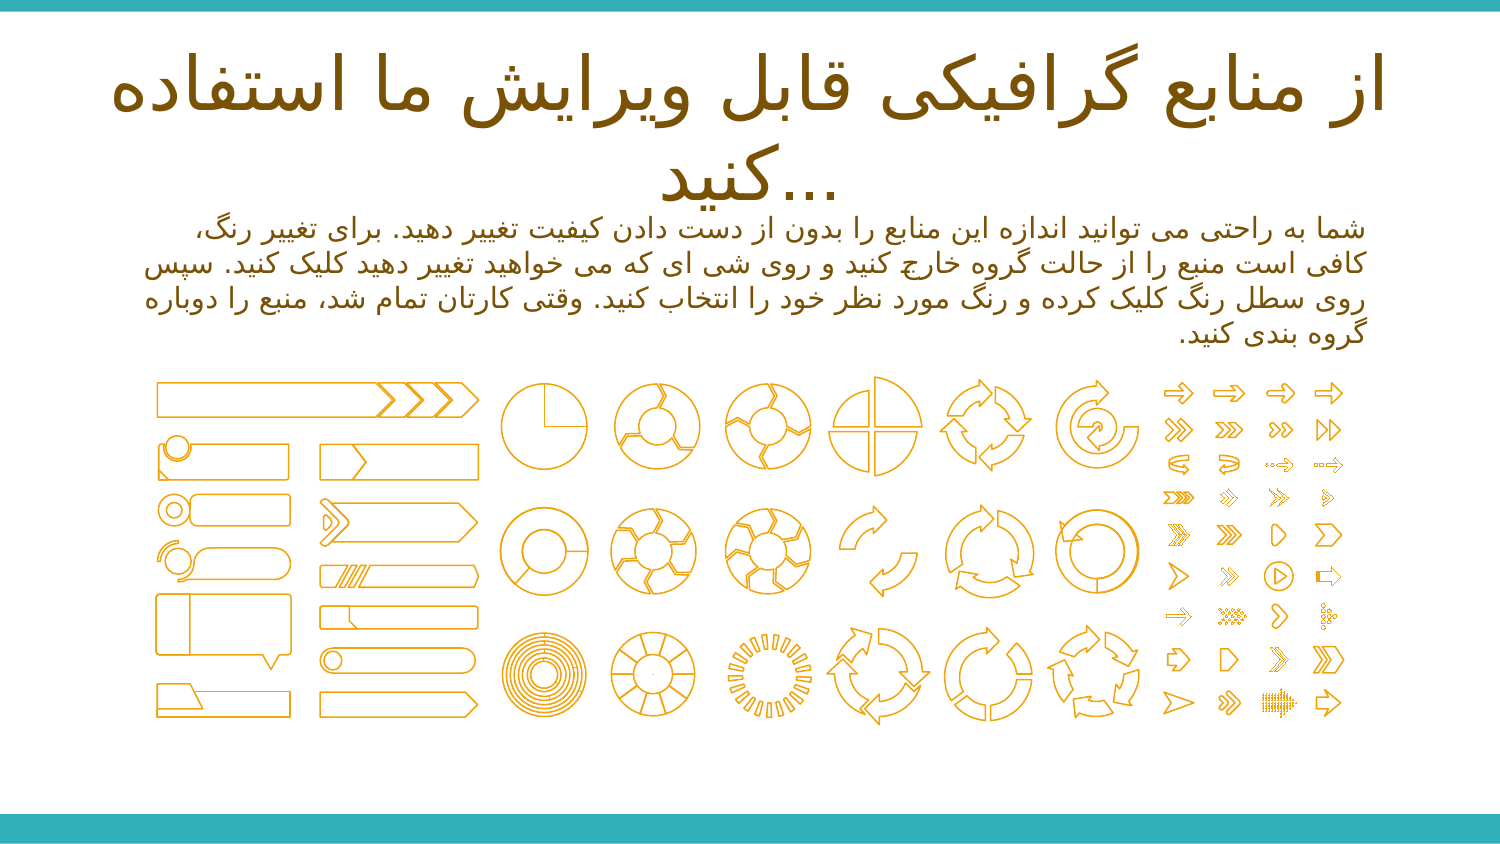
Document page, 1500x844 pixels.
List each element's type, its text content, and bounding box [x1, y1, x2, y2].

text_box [157, 382, 479, 418]
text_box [1261, 688, 1298, 718]
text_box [1164, 418, 1193, 442]
text_box [1316, 689, 1341, 717]
text_box [1316, 566, 1341, 586]
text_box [1217, 690, 1241, 715]
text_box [1041, 509, 1139, 594]
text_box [725, 383, 811, 470]
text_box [1316, 419, 1341, 441]
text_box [723, 508, 813, 595]
text_box [1220, 648, 1238, 671]
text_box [939, 379, 1032, 472]
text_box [605, 383, 702, 470]
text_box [1168, 524, 1190, 546]
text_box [319, 498, 478, 547]
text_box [1042, 380, 1139, 469]
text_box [319, 647, 476, 674]
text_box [1215, 422, 1243, 438]
text_box [1271, 524, 1286, 546]
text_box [839, 505, 918, 597]
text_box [1163, 491, 1194, 504]
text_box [826, 627, 931, 725]
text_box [488, 618, 601, 731]
text_box [1169, 562, 1189, 590]
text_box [156, 683, 291, 718]
text_box [1169, 455, 1189, 475]
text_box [1320, 602, 1337, 630]
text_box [728, 634, 812, 718]
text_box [1268, 647, 1289, 672]
text_box [1315, 524, 1342, 546]
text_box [158, 435, 289, 481]
text_box [1166, 607, 1192, 626]
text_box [1322, 489, 1335, 507]
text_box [501, 383, 588, 470]
text_box شما به راحتی می توانید اندازه این منابع را بدون از دست دادن کیفیت تغییر دهید. برای تغییر رنگ، کافی است منبع را از حالت گروه خارج کنید و روی شی ای که می خواهید تغییر دهید کلیک کنید. سپس روی سطل رنگ کلیک کرده و رنگ مورد نظر خود را انتخاب کنید. وقتی کارتان تمام شد، منبع را دوباره گروه بندی کنید. [117, 194, 1383, 322]
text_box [1219, 567, 1239, 586]
text_box [1167, 648, 1190, 671]
text_box [1214, 385, 1245, 402]
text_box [1218, 608, 1247, 625]
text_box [1268, 488, 1290, 507]
text_box [1264, 561, 1294, 591]
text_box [157, 540, 291, 583]
text_box [1164, 382, 1193, 404]
text_box [1315, 382, 1343, 404]
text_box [500, 507, 589, 596]
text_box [1264, 458, 1293, 472]
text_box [828, 376, 923, 477]
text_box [1220, 488, 1238, 507]
text_box [158, 494, 291, 526]
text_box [608, 508, 699, 595]
text_box [1272, 604, 1288, 629]
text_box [1314, 457, 1343, 473]
text_box [320, 692, 478, 718]
text_box [1219, 455, 1239, 475]
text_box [1313, 646, 1345, 674]
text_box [155, 593, 292, 670]
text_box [319, 605, 479, 630]
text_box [319, 444, 479, 481]
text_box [319, 564, 479, 588]
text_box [1268, 422, 1293, 438]
text_box [1163, 692, 1194, 714]
list از منابع گرافیکی قابل ویرایش ما استفاده کنید... [0, 20, 1500, 115]
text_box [1217, 525, 1242, 545]
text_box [937, 504, 1034, 598]
text_box [1266, 383, 1295, 403]
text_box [1047, 625, 1140, 719]
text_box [939, 627, 1033, 721]
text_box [611, 632, 695, 717]
